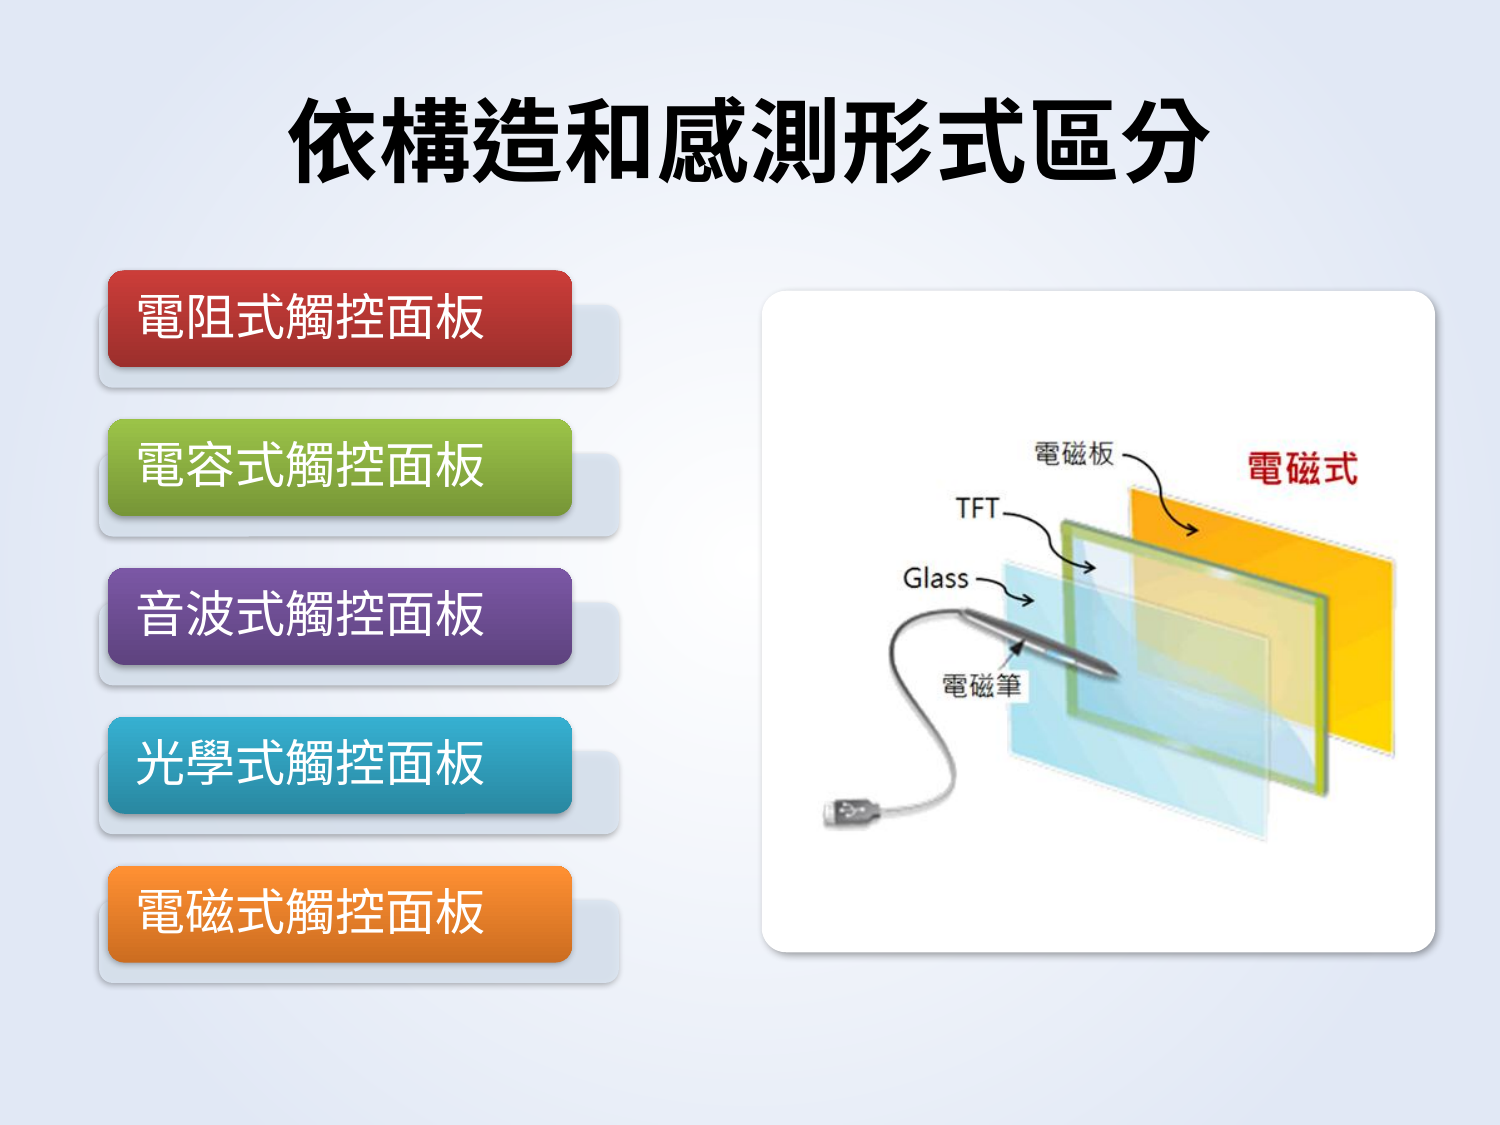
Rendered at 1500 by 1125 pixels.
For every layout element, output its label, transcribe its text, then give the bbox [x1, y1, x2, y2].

picture [0, 0, 1500, 1125]
title 依構造和感測形式區分 [75, 45, 1425, 233]
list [74, 262, 738, 1006]
